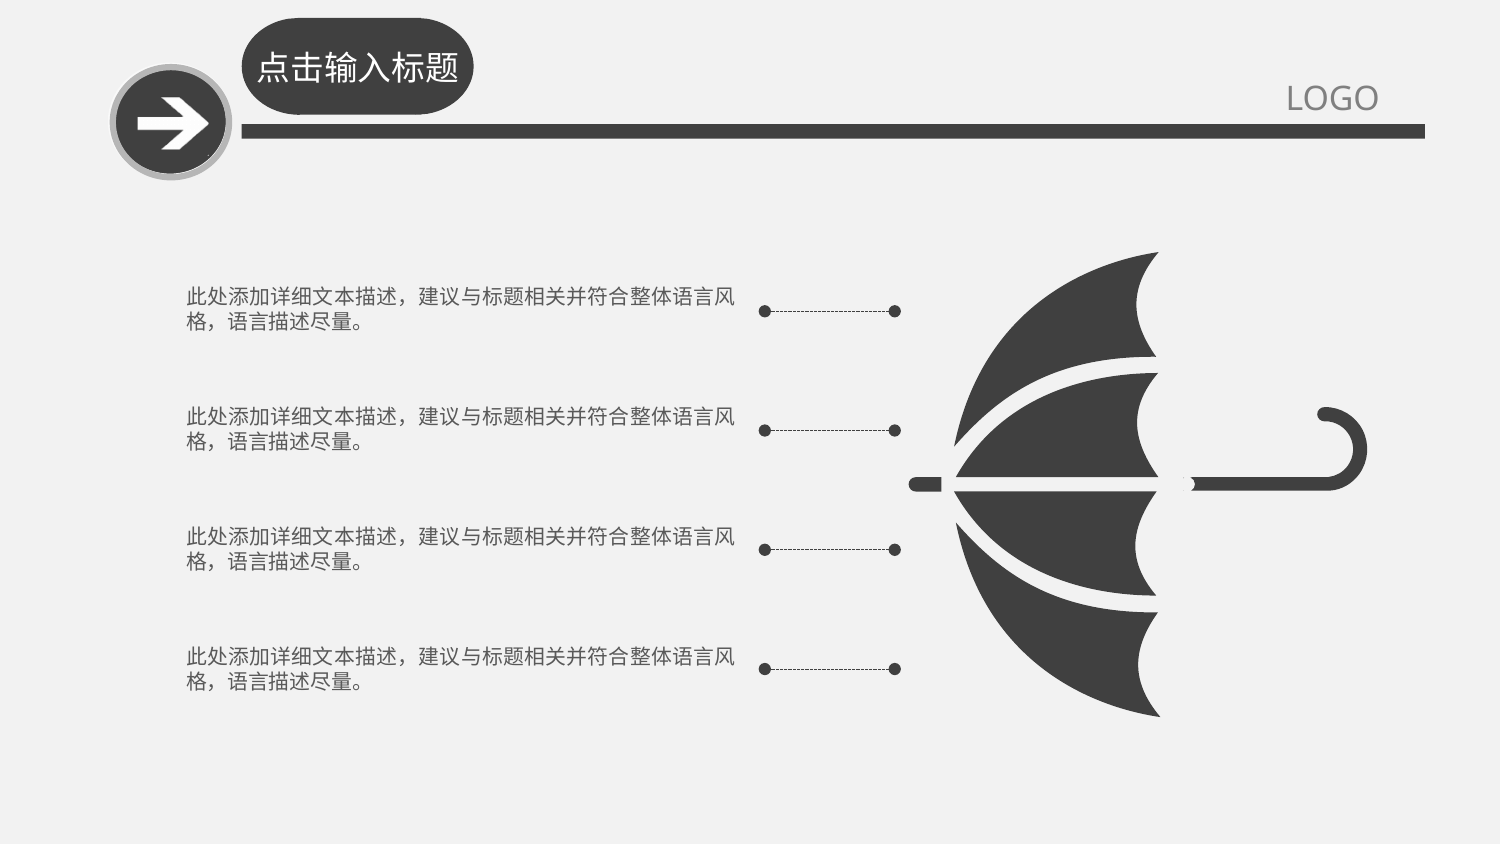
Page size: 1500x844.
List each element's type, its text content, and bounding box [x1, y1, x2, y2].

text_box 此处添加详细文本描述，建议与标题相关并符合整体语言风格，语言描述尽量。 [171, 275, 750, 341]
text_box LOGO [1270, 69, 1404, 123]
text_box [241, 123, 1426, 140]
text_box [908, 251, 1368, 718]
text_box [110, 65, 229, 178]
text_box 此处添加详细文本描述，建议与标题相关并符合整体语言风格，语言描述尽量。 [171, 396, 750, 461]
text_box 此处添加详细文本描述，建议与标题相关并符合整体语言风格，语言描述尽量。 [171, 516, 750, 581]
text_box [241, 17, 487, 115]
text_box 此处添加详细文本描述，建议与标题相关并符合整体语言风格，语言描述尽量。 [171, 636, 750, 701]
